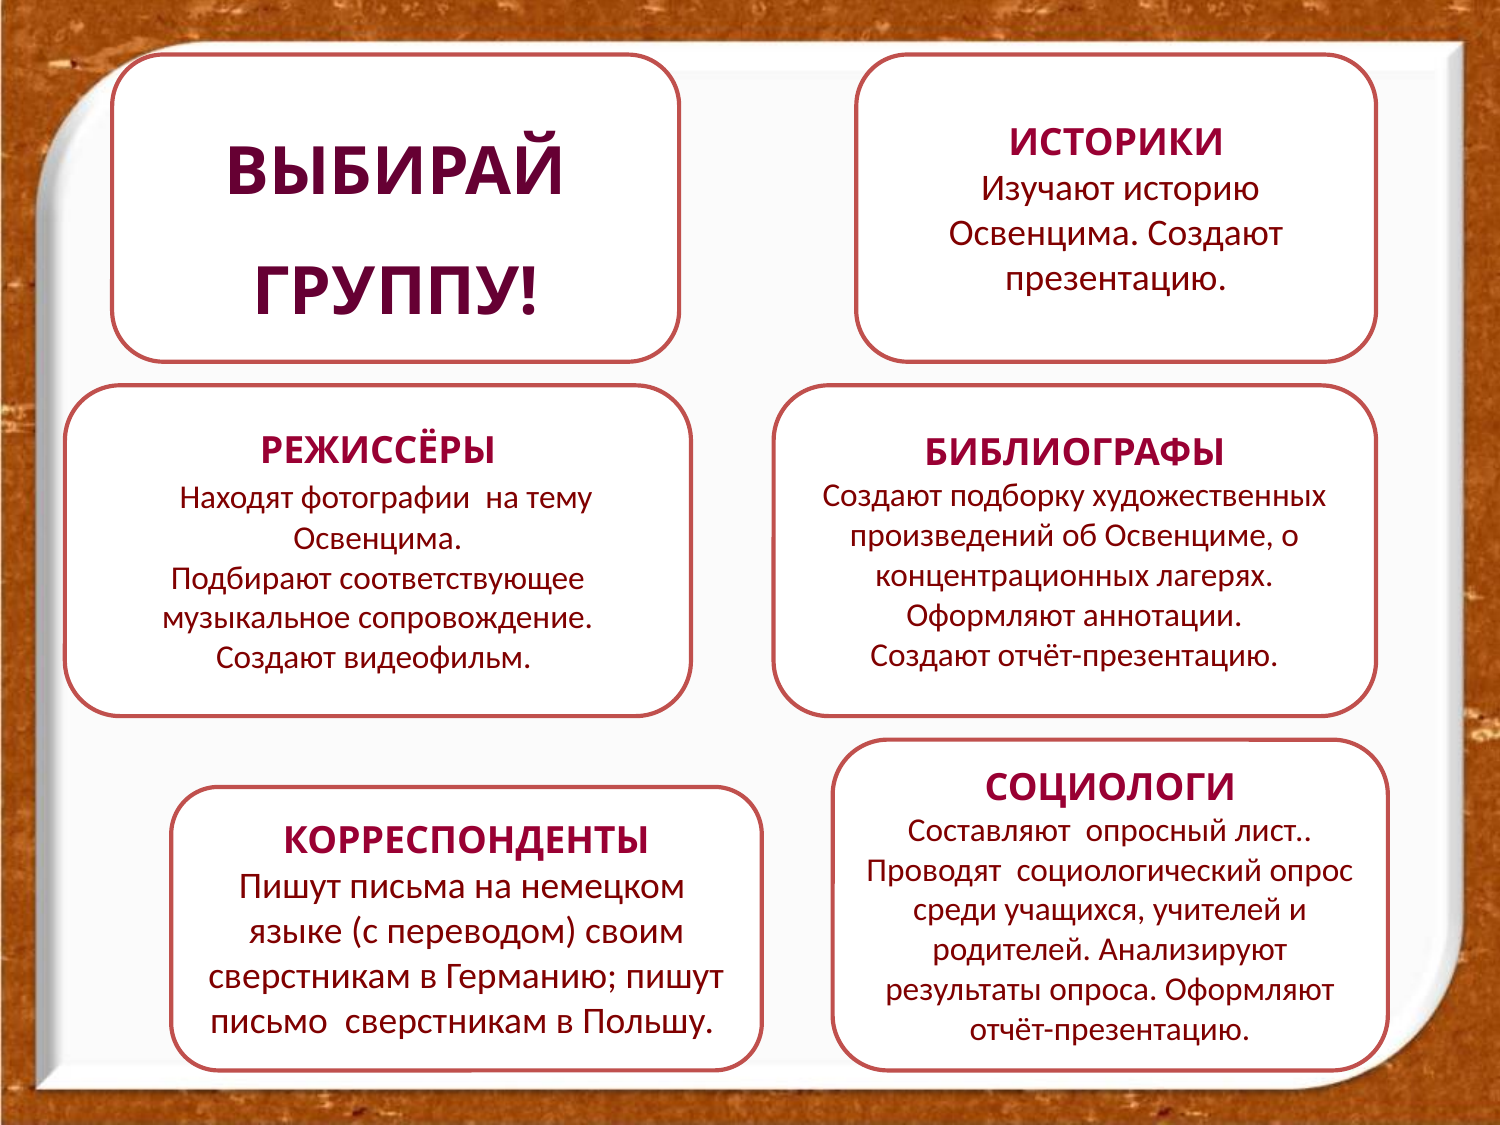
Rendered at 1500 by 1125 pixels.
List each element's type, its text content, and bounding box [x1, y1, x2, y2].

text_box СОЦИОЛОГИ Составляют опросный лист.. Проводят социологический опрос среди учащихся, учителей и родителей. Анализируют результаты опроса. Оформляют отчёт-презентацию. [830, 737, 1390, 1073]
text_box РЕЖИССЁРЫ Находят фотографии на тему Освенцима. Подбирают соответствующее музыкальное сопровождение. Создают видеофильм. [62, 383, 694, 719]
picture [0, 0, 1500, 1125]
text_box ИСТОРИКИ Изучают историю Освенцима. Создают презентацию. [854, 52, 1379, 364]
text_box КОРРЕСПОНДЕНТЫ Пишут письма на немецком языке (с переводом) своим сверстникам в Германию; пишут письмо сверстникам в Польшу. [169, 784, 764, 1073]
text_box ВЫБИРАЙ ГРУППУ! [109, 52, 682, 364]
text_box БИБЛИОГРАФЫ Создают подборку художественных произведений об Освенциме, о концентрационных лагерях. Оформляют аннотации. Создают отчёт-презентацию. [771, 383, 1379, 719]
